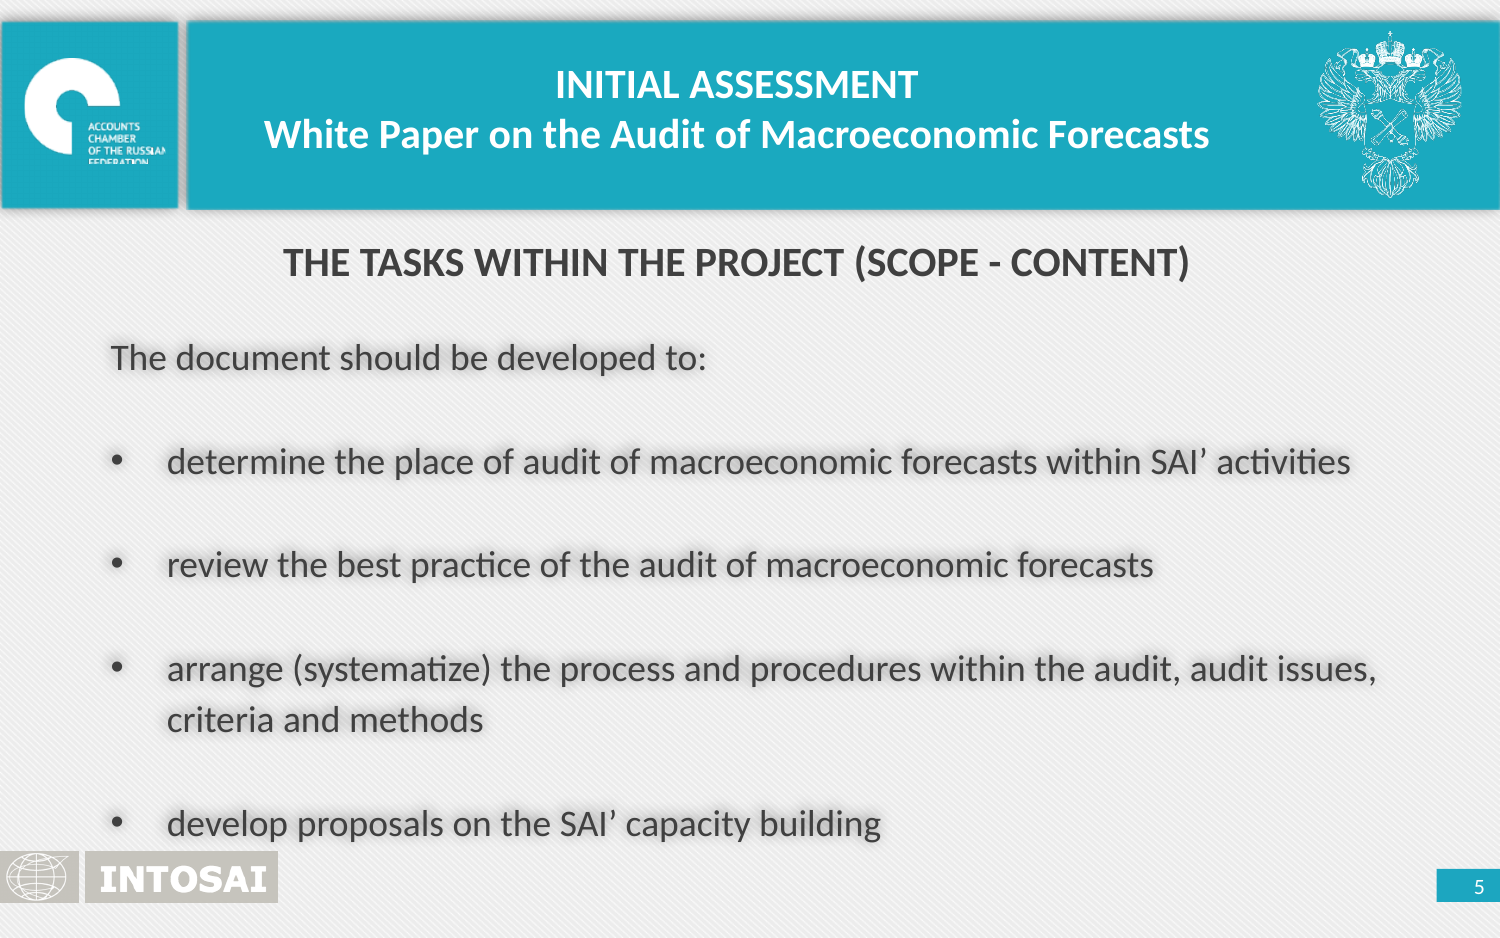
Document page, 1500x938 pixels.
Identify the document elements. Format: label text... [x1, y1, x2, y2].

text_box THE TASKS WITHIN THE PROJECT (SCOPE - CONTENT) [268, 226, 1206, 292]
text_box The document should be developed to: determine the place of audit of macroeconomic forecasts within SAI’ activities review the best practice of the audit of macroeconomic forecasts arrange (systematize) the process and procedures within the audit, audit issues, criteria and methods develop proposals on the SAI’ capacity building [96, 320, 1462, 853]
picture [0, 0, 1500, 938]
text_box INITIAL ASSESSMENT White Paper on the Audit of Macroeconomic Forecasts [219, 49, 1255, 165]
